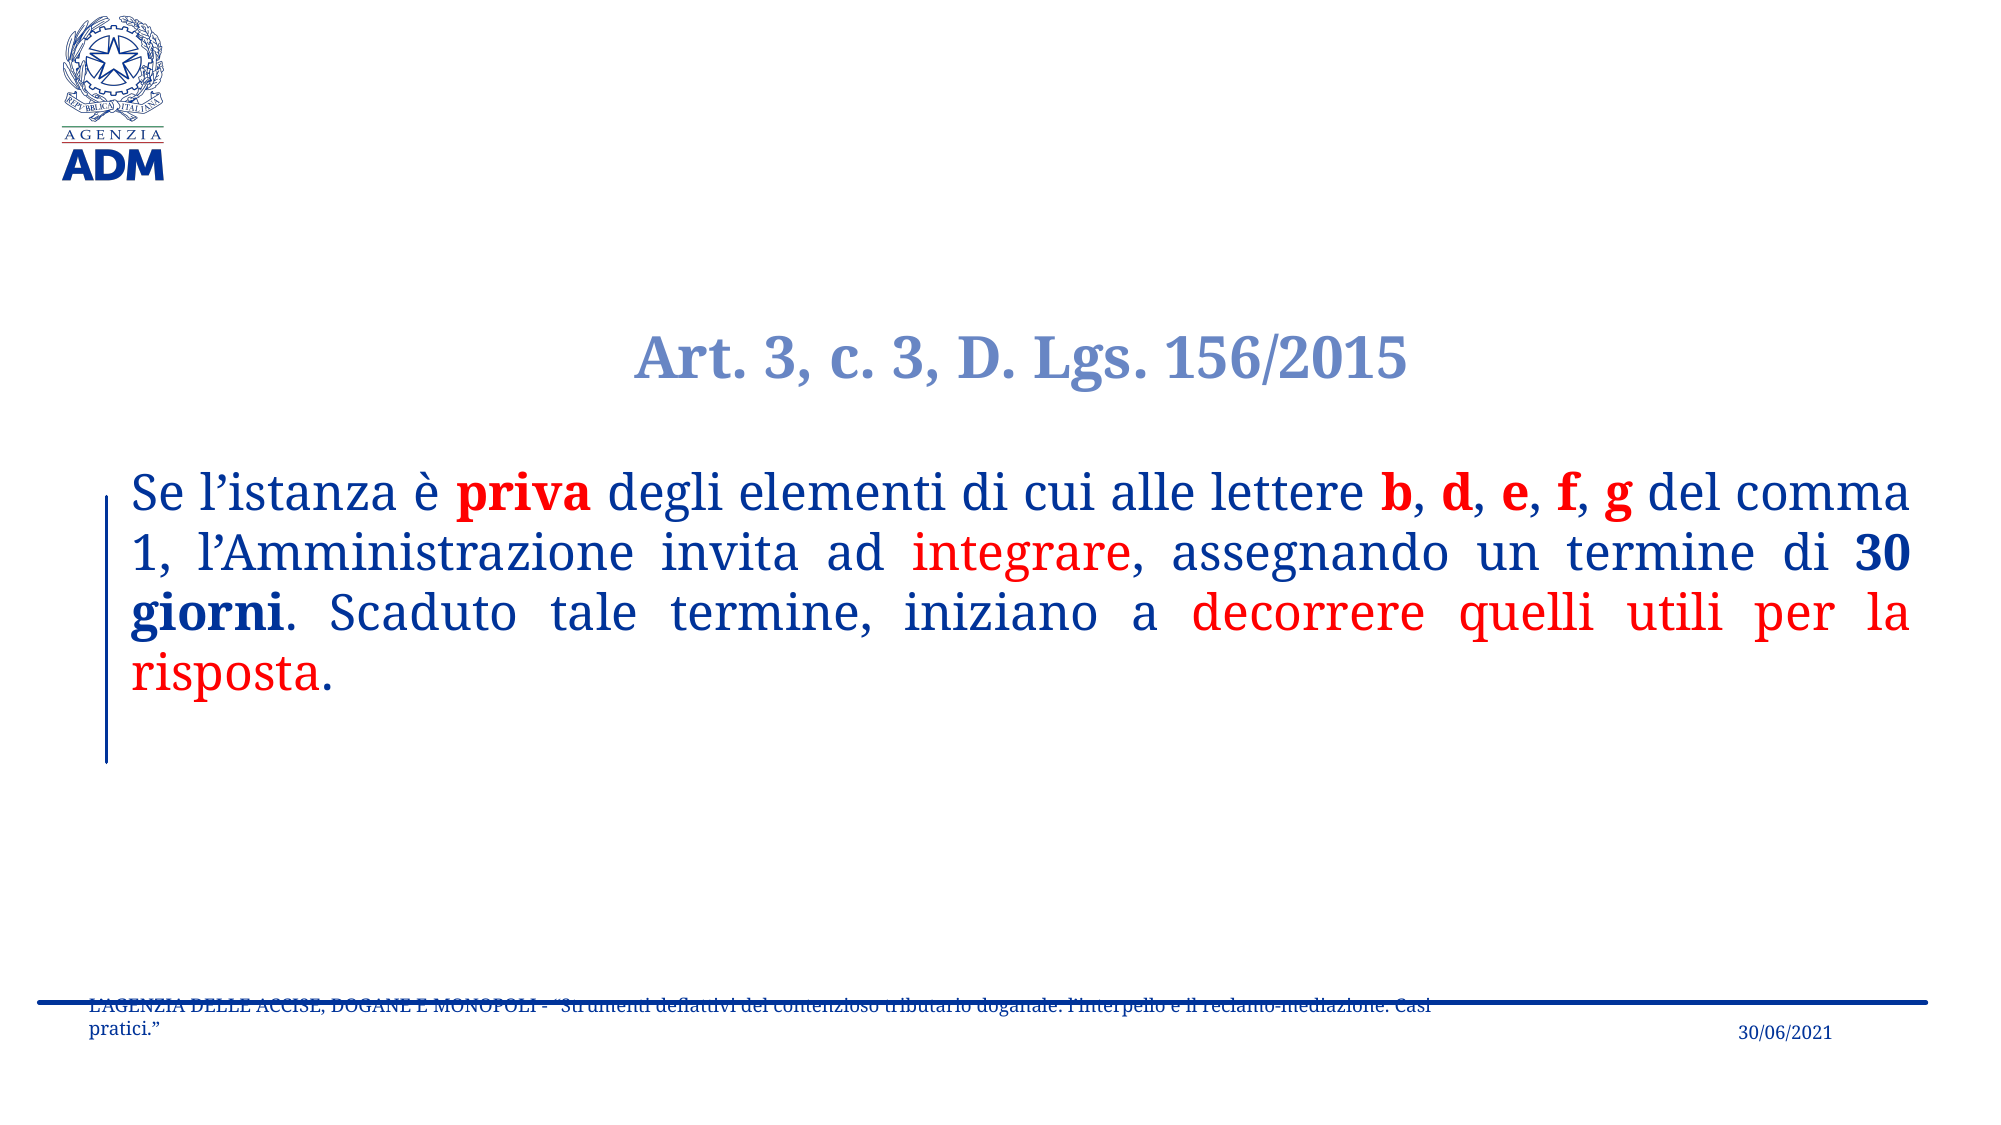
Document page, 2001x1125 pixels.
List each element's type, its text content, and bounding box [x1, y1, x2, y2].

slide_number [1627, 991, 1849, 1051]
picture [44, 0, 183, 201]
text_box Art. 3, c. 3, D. Lgs. 156/2015 Se l’istanza è priva degli elementi di cui alle lettere b, d, e, f, g del comma 1, l’Amministrazione invita ad integrare, assegnando un termine di 30 giorni. Scaduto tale termine, iniziano a decorrere quelli utili per la risposta. [117, 313, 1927, 708]
footer L’AGENZIA DELLE ACCISE, DOGANE E MONOPOLI - “Strumenti deflattivi del contenzioso tributario doganale: l’interpello e il reclamo-mediazione. Casi pratici.” [74, 986, 1493, 1047]
